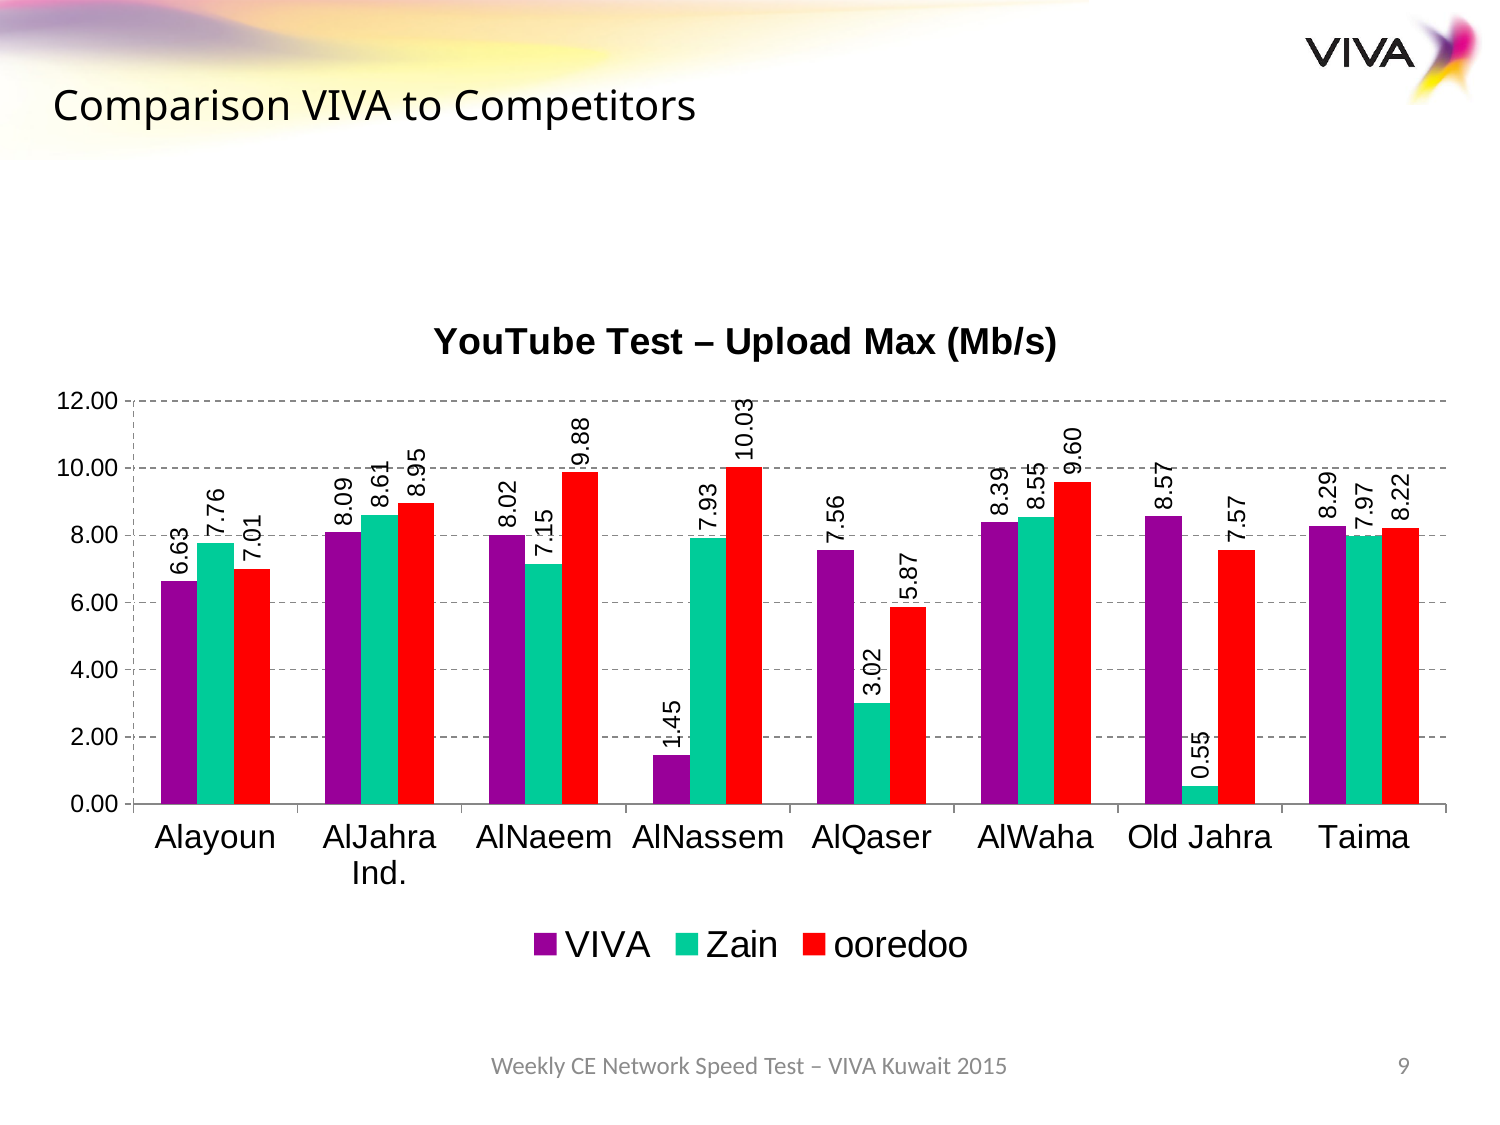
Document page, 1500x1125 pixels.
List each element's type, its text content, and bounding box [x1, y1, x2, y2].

text_box Comparison VIVA to Competitors [37, 24, 1278, 184]
picture [1300, 12, 1485, 105]
text_box 9 [1074, 1042, 1425, 1103]
text_box Weekly CE Network Speed Test – VIVA Kuwait 2015 [205, 1042, 1074, 1103]
chart [27, 287, 1476, 974]
picture [0, 0, 1089, 160]
